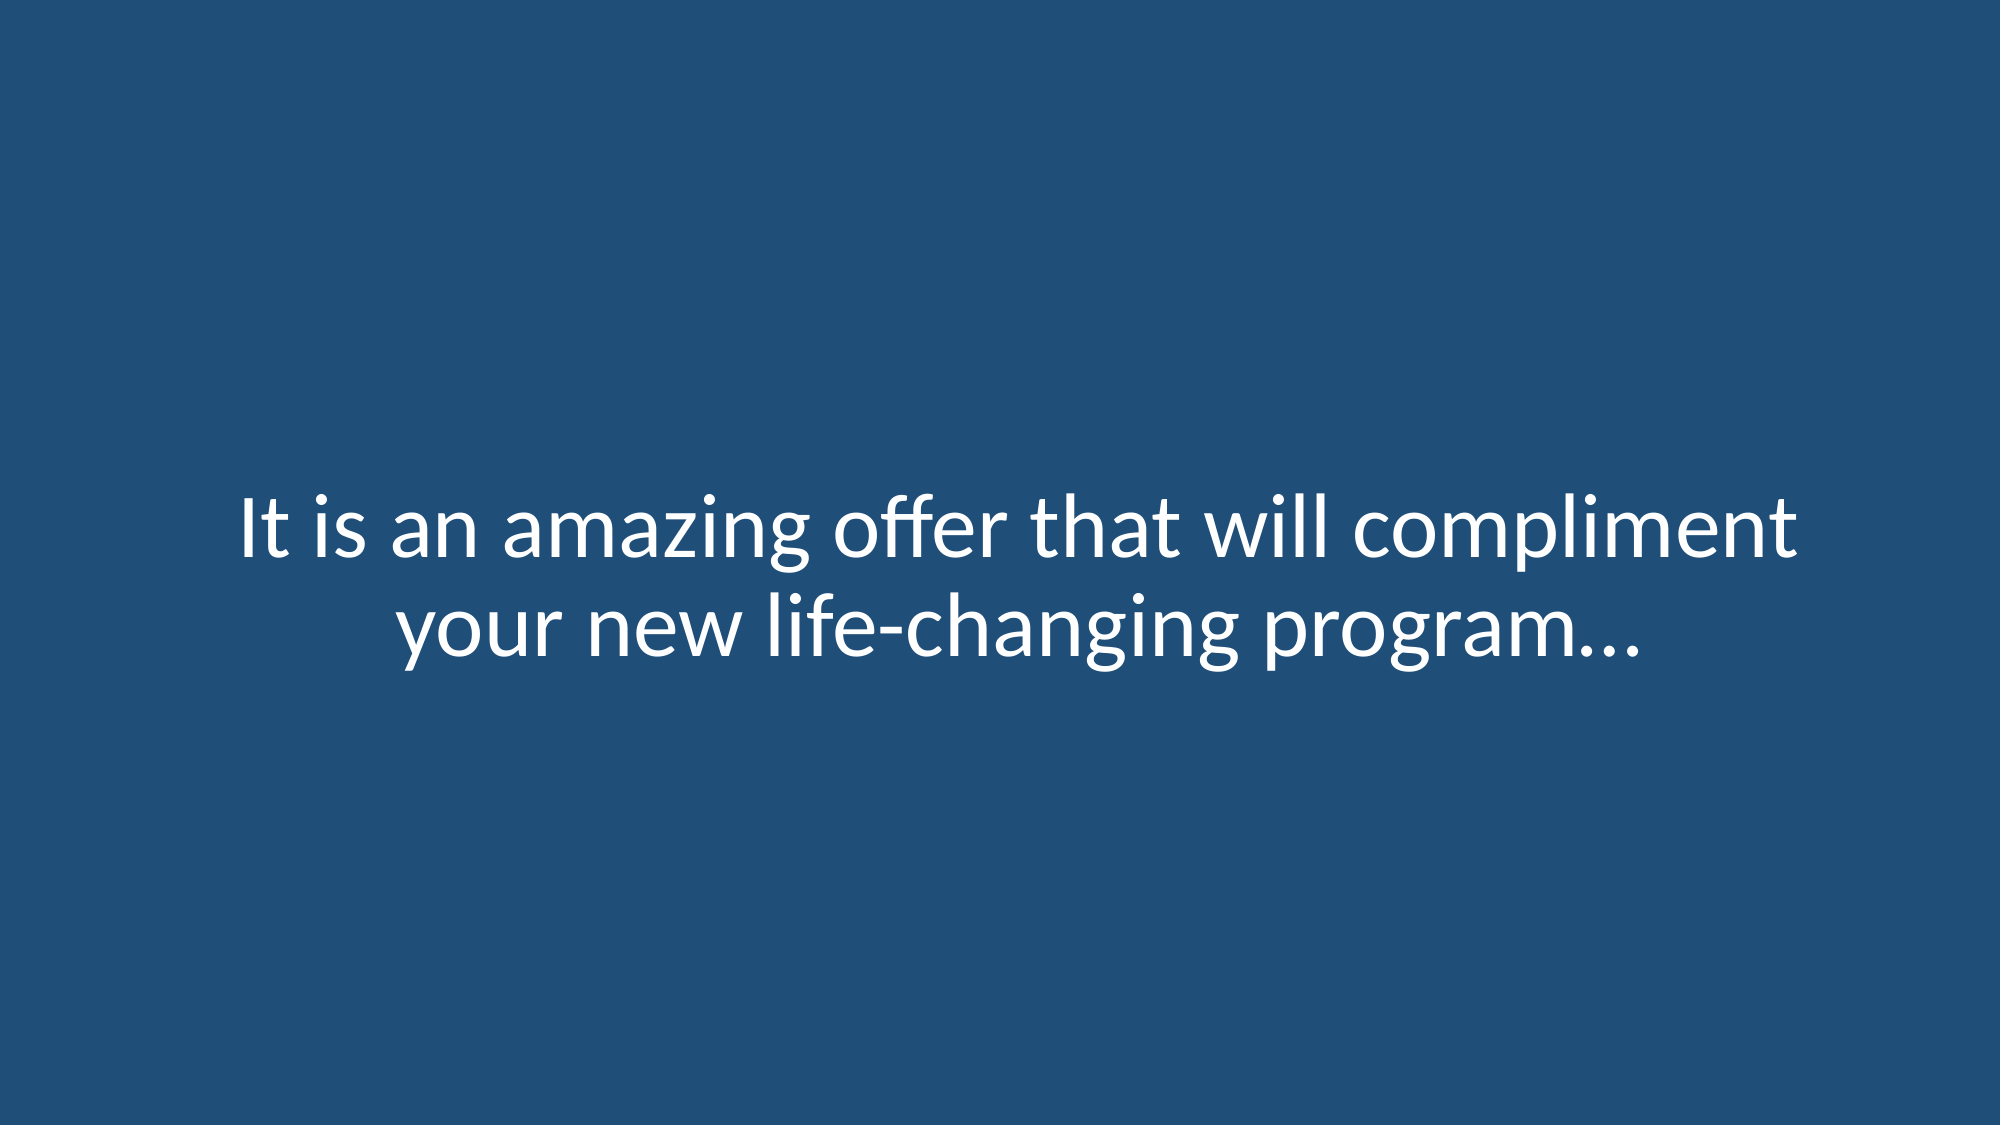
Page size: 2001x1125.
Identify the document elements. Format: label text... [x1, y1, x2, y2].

title It is an amazing offer that will compliment your new life-changing program… [192, 292, 1847, 684]
